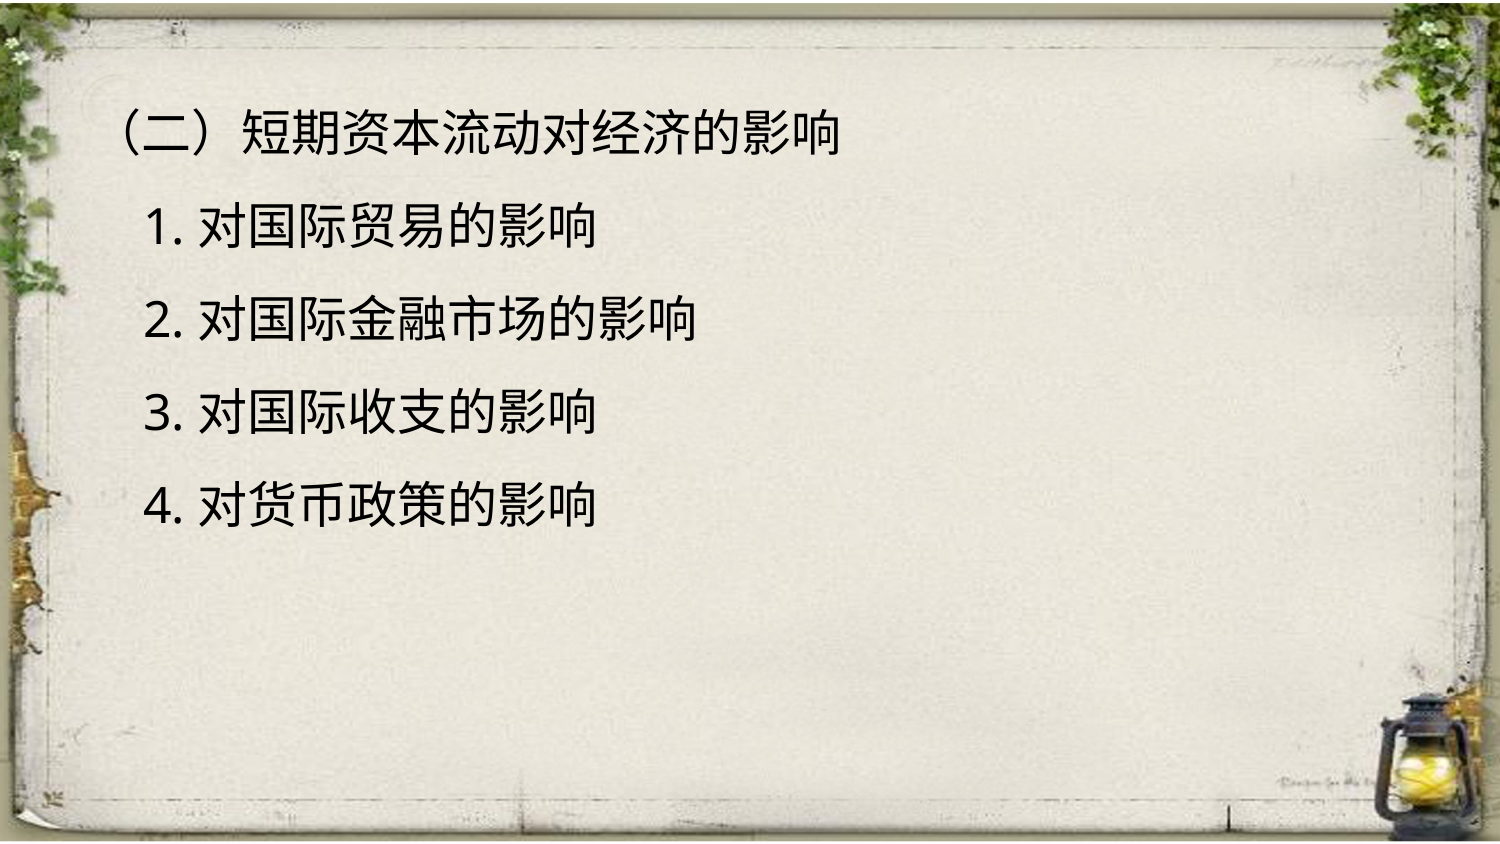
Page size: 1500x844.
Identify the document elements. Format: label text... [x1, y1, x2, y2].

picture [0, 0, 1500, 844]
list （二）短期资本流动对经济的影响 1.对国际贸易的影响 2.对国际金融市场的影响 3.对国际收支的影响 4.对货币政策的影响 [76, 82, 1462, 730]
